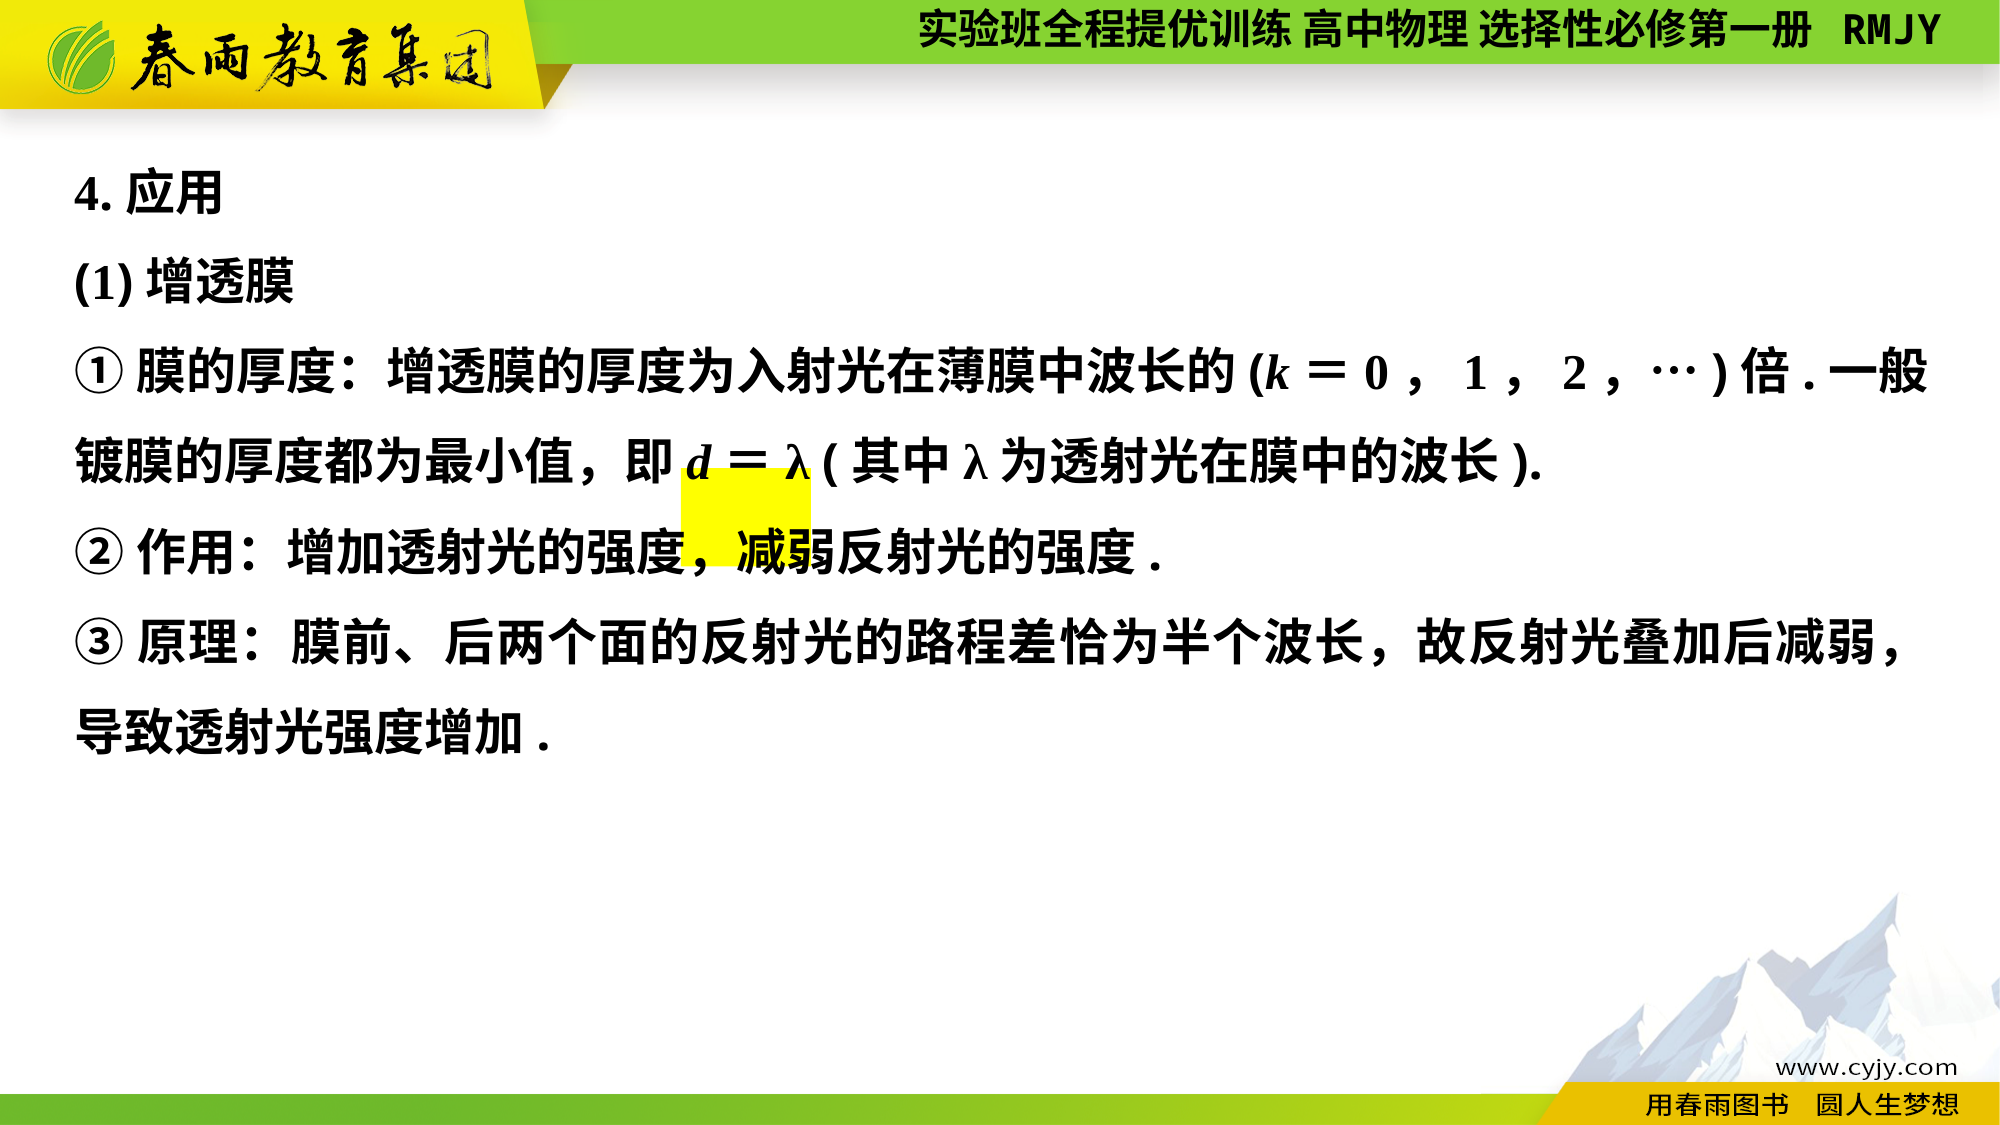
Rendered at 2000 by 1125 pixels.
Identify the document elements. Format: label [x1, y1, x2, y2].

picture [0, 0, 2000, 1125]
text_box [680, 468, 811, 567]
